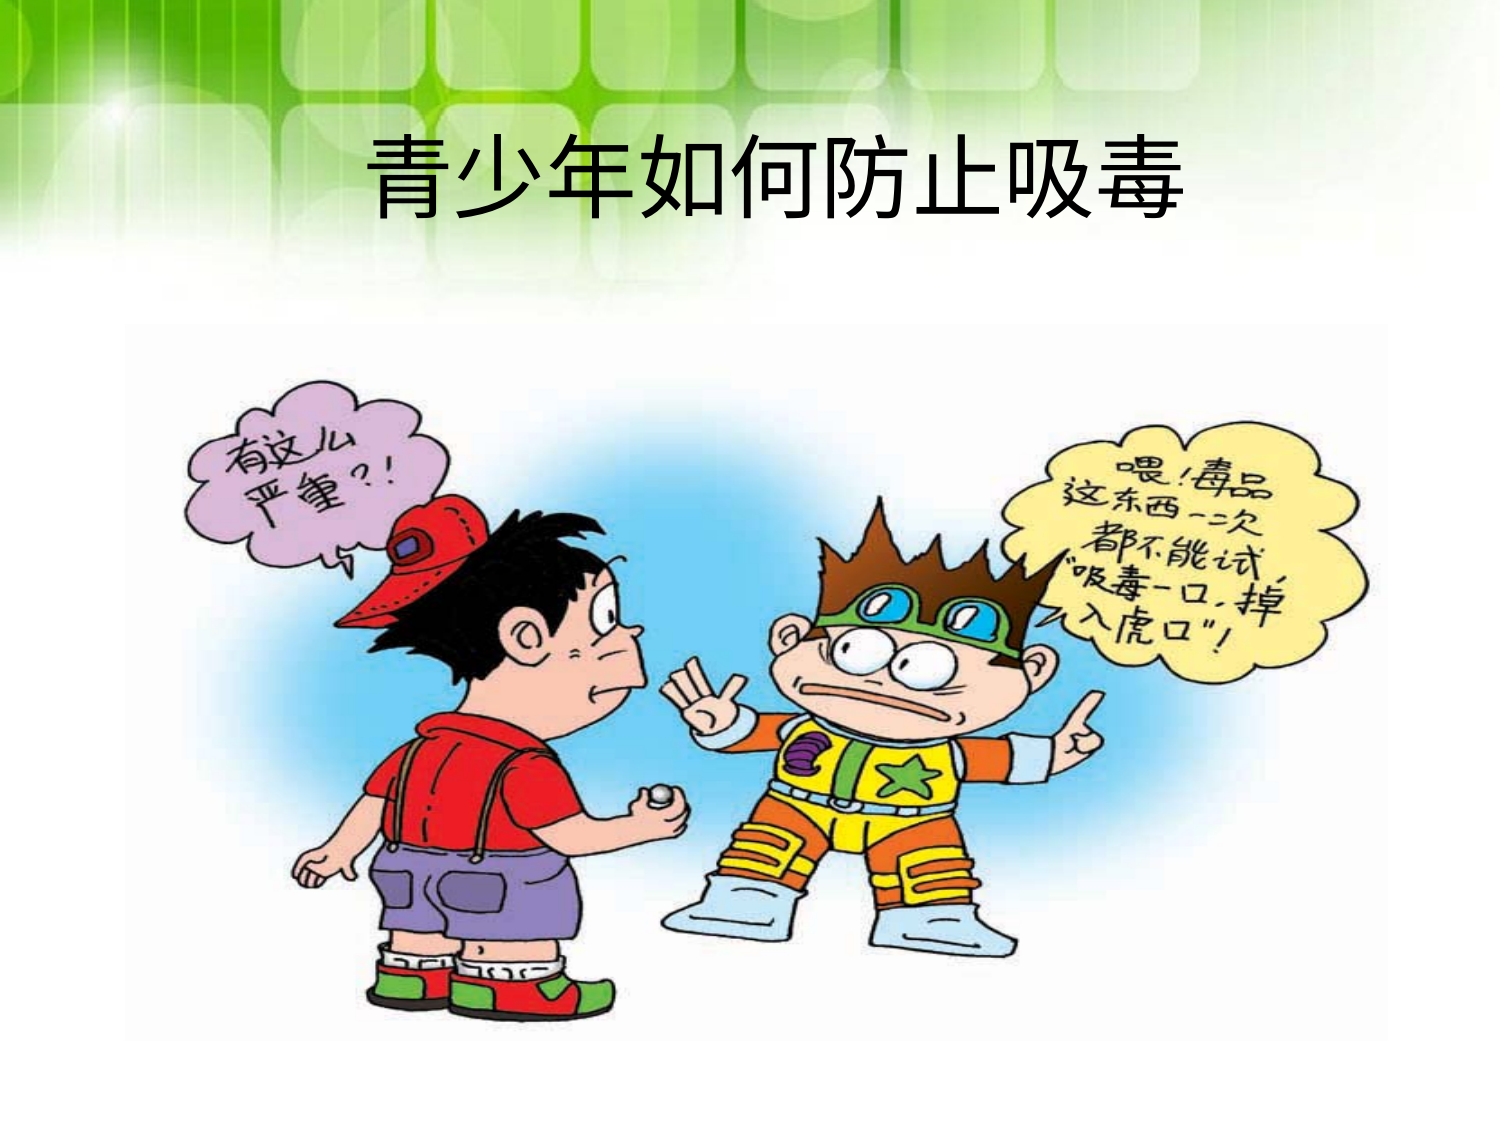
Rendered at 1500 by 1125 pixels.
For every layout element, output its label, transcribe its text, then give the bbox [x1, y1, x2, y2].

picture [0, 0, 1500, 1125]
title 青少年如何防止吸毒 [275, 62, 1275, 288]
